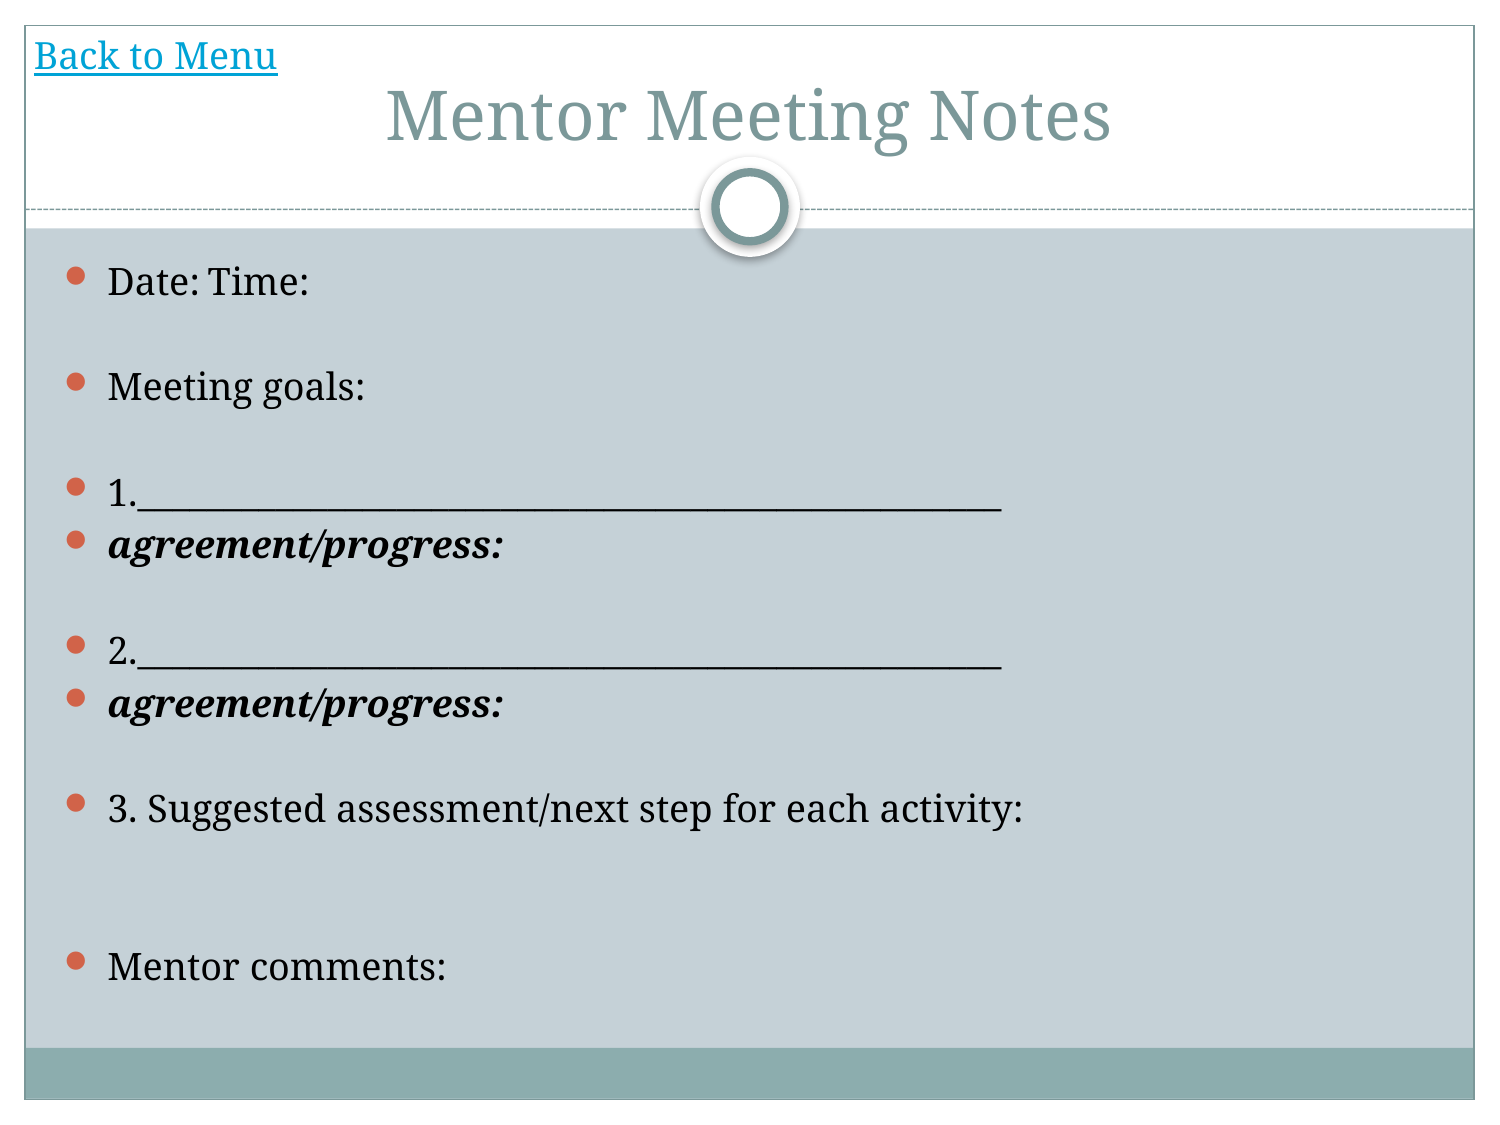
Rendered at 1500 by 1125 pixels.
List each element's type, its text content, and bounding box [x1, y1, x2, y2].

text_box Back to Menu [19, 24, 293, 91]
list Date: Time: Meeting goals: 1.__________________________________________________ agreement/progress: 2.__________________________________________________ agreement/progress: 3. Suggested assessment/next step for each activity: Mentor comments: [49, 250, 1445, 1001]
title Mentor Meeting Notes [49, 37, 1450, 162]
